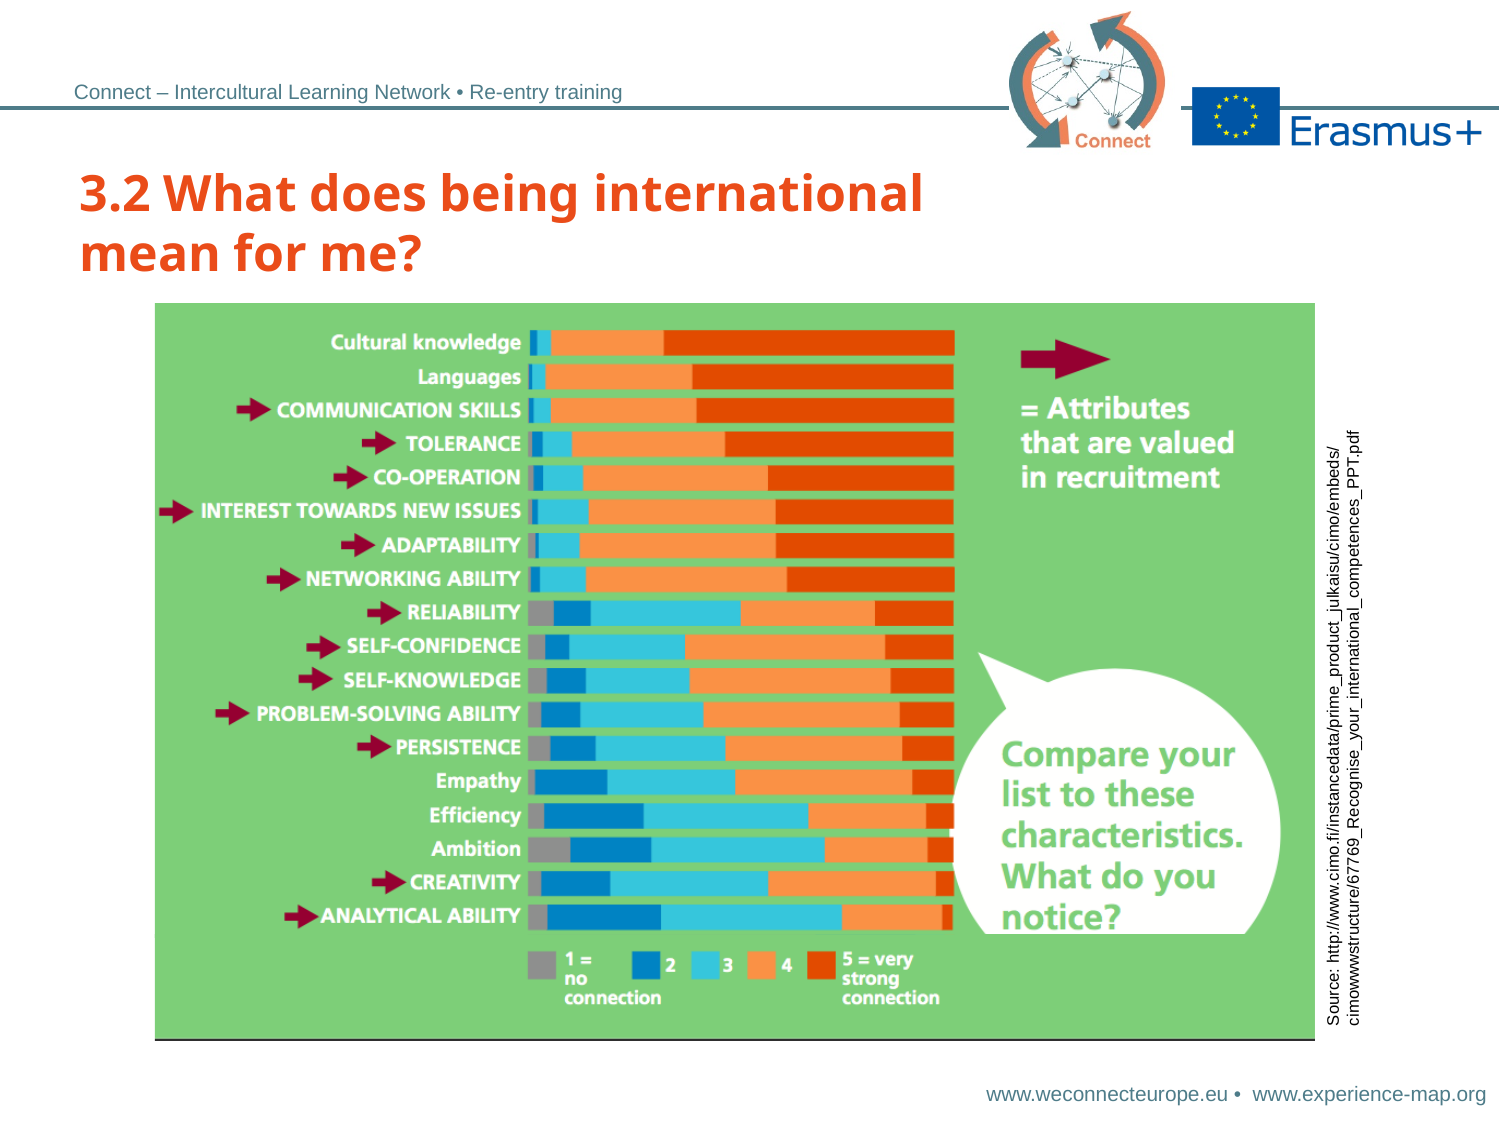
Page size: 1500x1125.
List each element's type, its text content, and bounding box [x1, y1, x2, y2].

picture [1009, 11, 1498, 162]
text_box 3.2 What does being international mean for me? [64, 153, 975, 289]
text_box Source: http://www.cimo.fi/instancedata/prime_product_julkaisu/cimo/embeds/cimowwwstructure/67769_Recognise_your_international_competences_PPT.pdf [1317, 303, 1370, 1041]
picture [154, 302, 1316, 1041]
